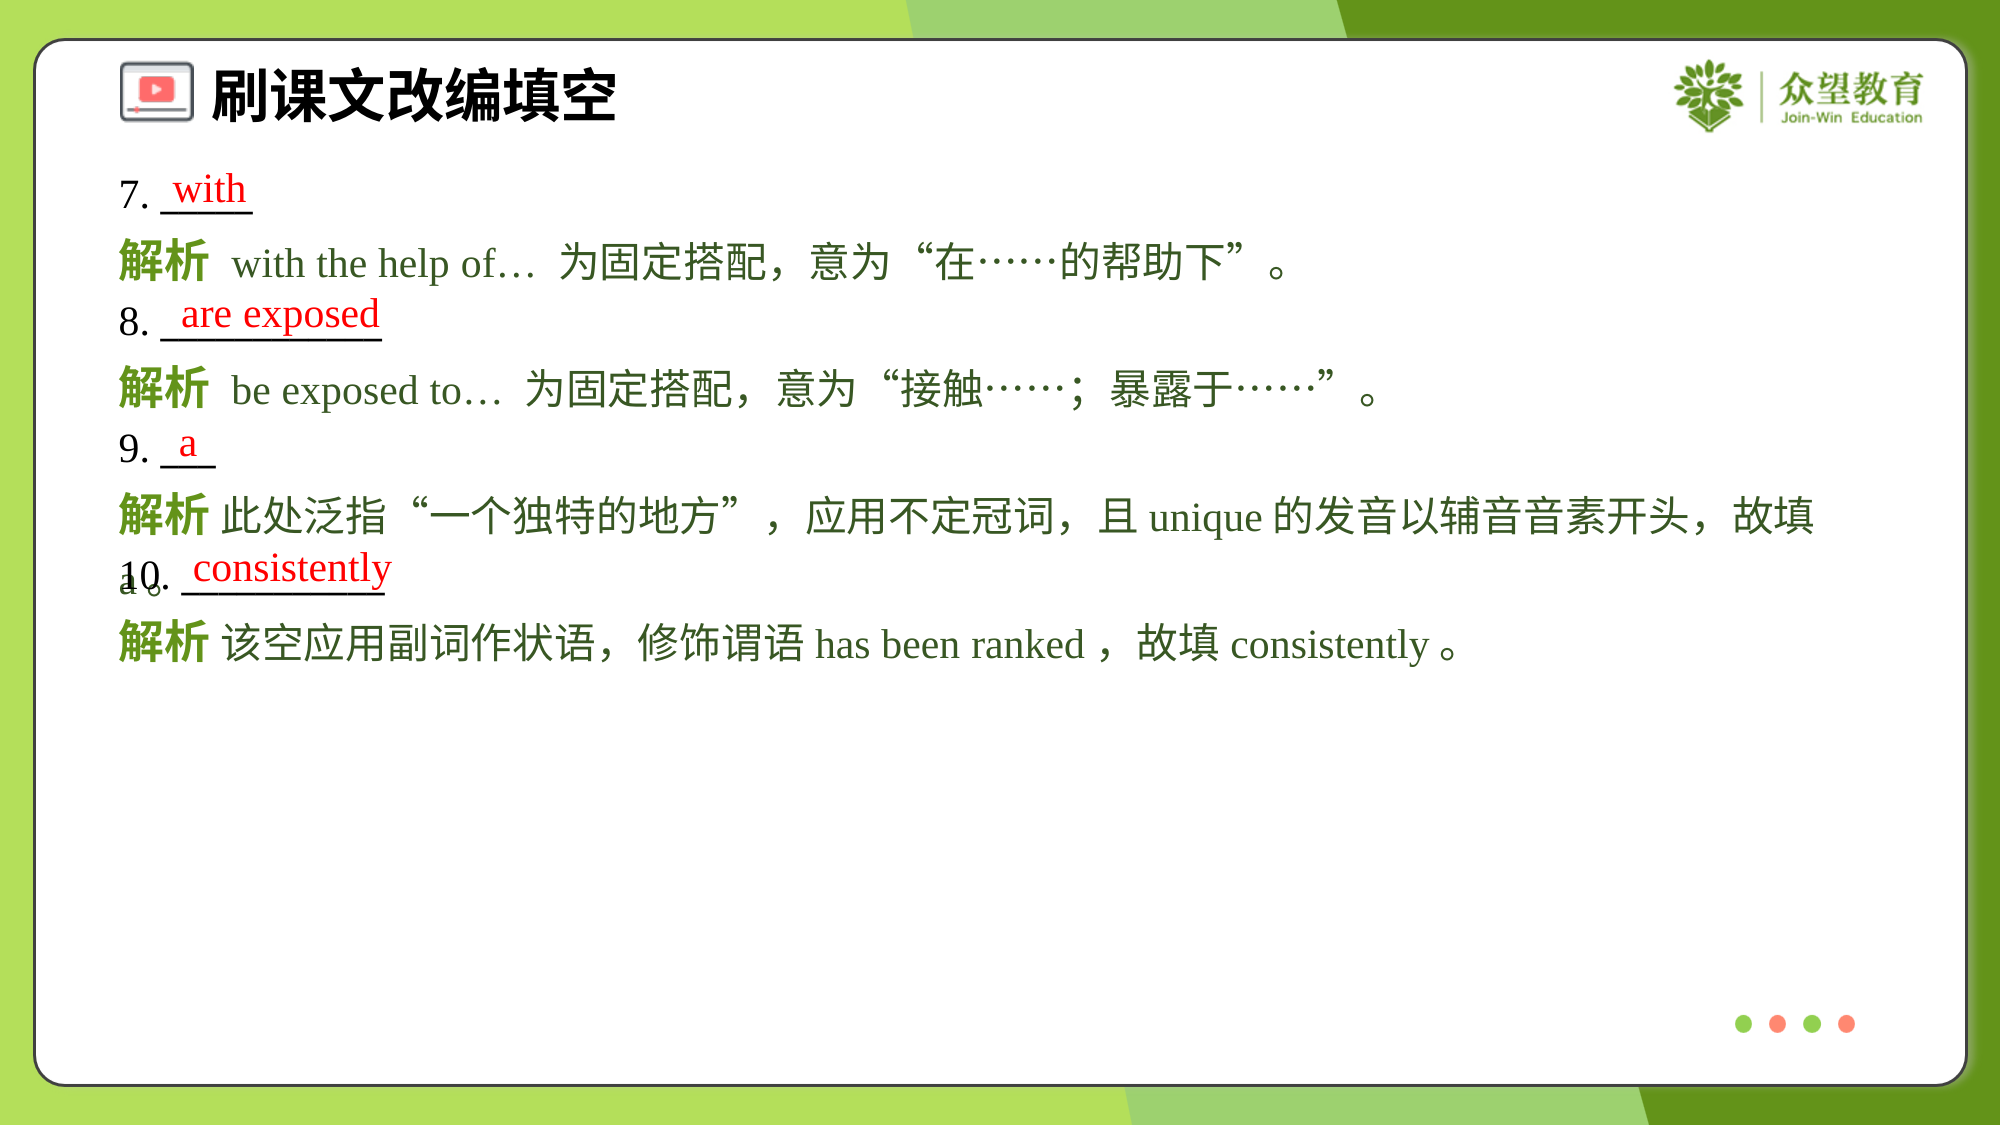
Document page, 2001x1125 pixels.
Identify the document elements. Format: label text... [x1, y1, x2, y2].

text_box 9. ___ [118, 408, 1883, 466]
picture [0, 0, 2000, 1125]
text_box 8. ____________ [118, 281, 1883, 339]
text_box 解析 be exposed to… 为固定搭配，意为“接触……；暴露于……”。 [118, 344, 1883, 407]
text_box are exposed [172, 273, 390, 331]
text_box a [174, 402, 202, 460]
text_box with [167, 148, 252, 206]
text_box consistently [188, 527, 397, 585]
text_box 10. ___________ [118, 535, 1883, 593]
text_box 解析 该空应用副词作状语，修饰谓语has been ranked，故填consistently。 [118, 598, 1883, 661]
text_box 解析 此处泛指“一个独特的地方”，应用不定冠词，且unique的发音以辅音音素开头，故填a。 [118, 471, 1883, 534]
text_box 解析 with the help of… 为固定搭配，意为“在……的帮助下”。 [118, 217, 1883, 280]
text_box 7. _____ [118, 154, 1883, 212]
